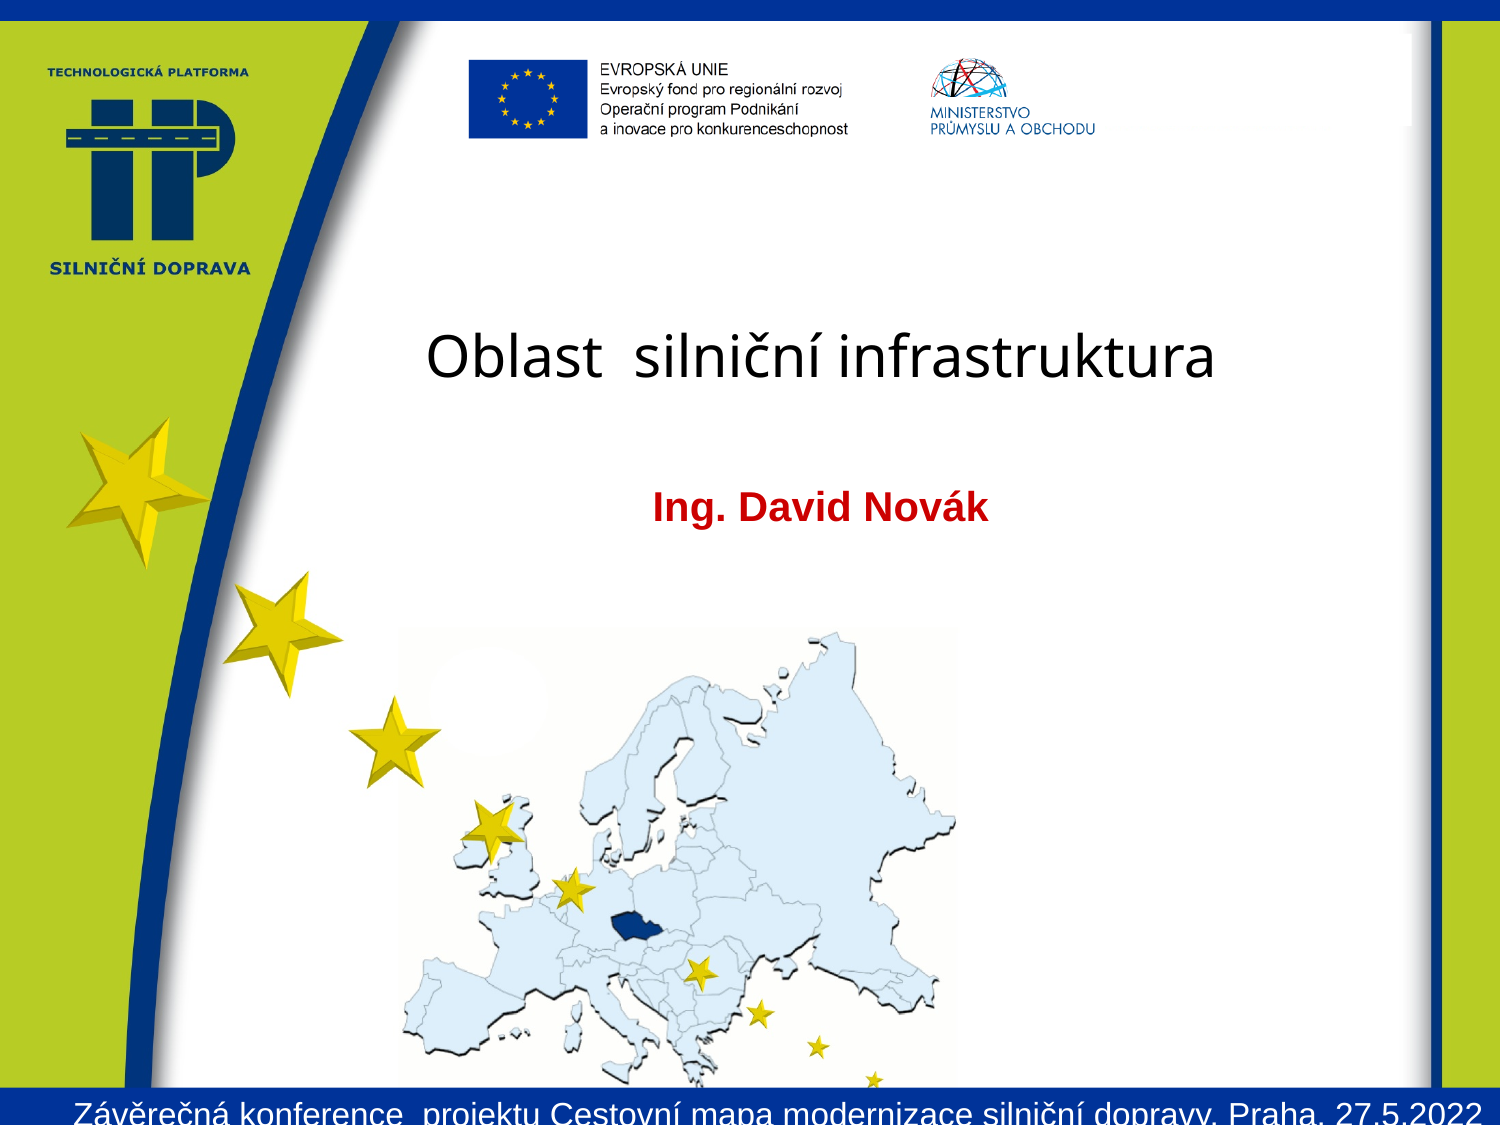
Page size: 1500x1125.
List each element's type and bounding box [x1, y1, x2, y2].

text_box [0, 0, 1500, 19]
picture [0, 21, 1500, 1125]
text_box [442, 33, 1412, 164]
